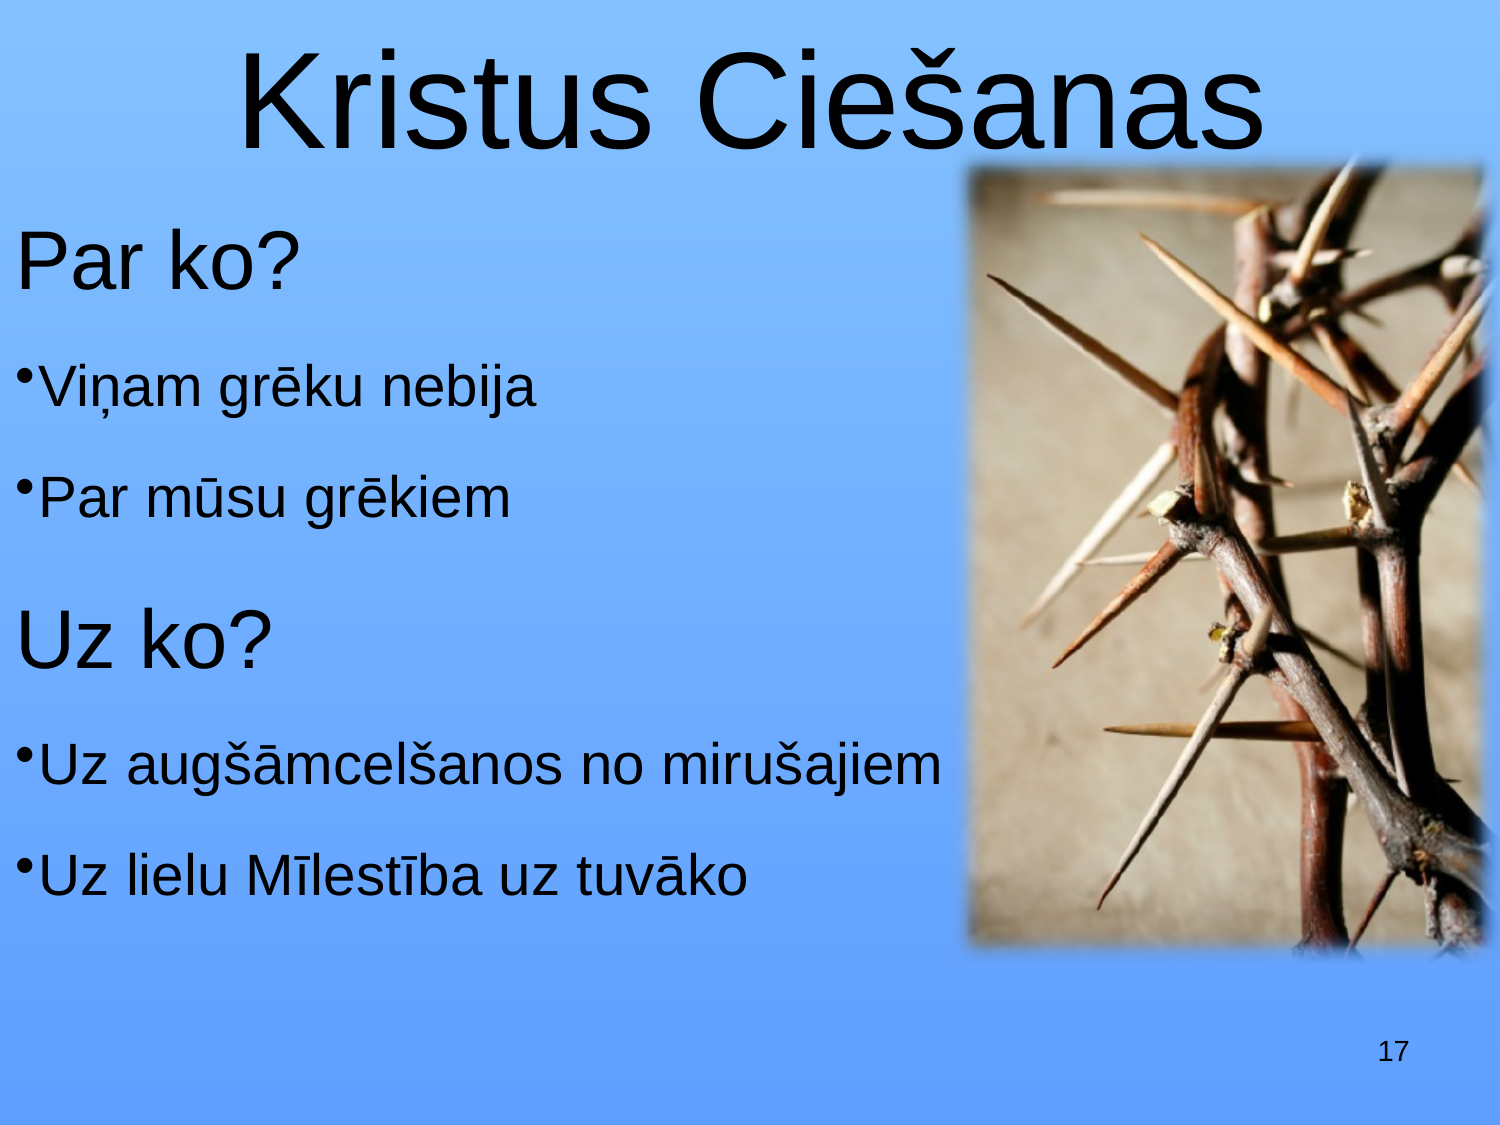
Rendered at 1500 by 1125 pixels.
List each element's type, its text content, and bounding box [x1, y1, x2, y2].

picture [950, 148, 1500, 965]
slide_number 17 [1074, 1024, 1426, 1103]
title Kristus Ciešanas [76, 0, 1427, 148]
list Par ko? Viņam grēku nebija Par mūsu grēkiem Uz ko? Uz augšāmcelšanos no mirušajiem Uz lielu Mīlestība uz tuvāko [0, 148, 949, 892]
